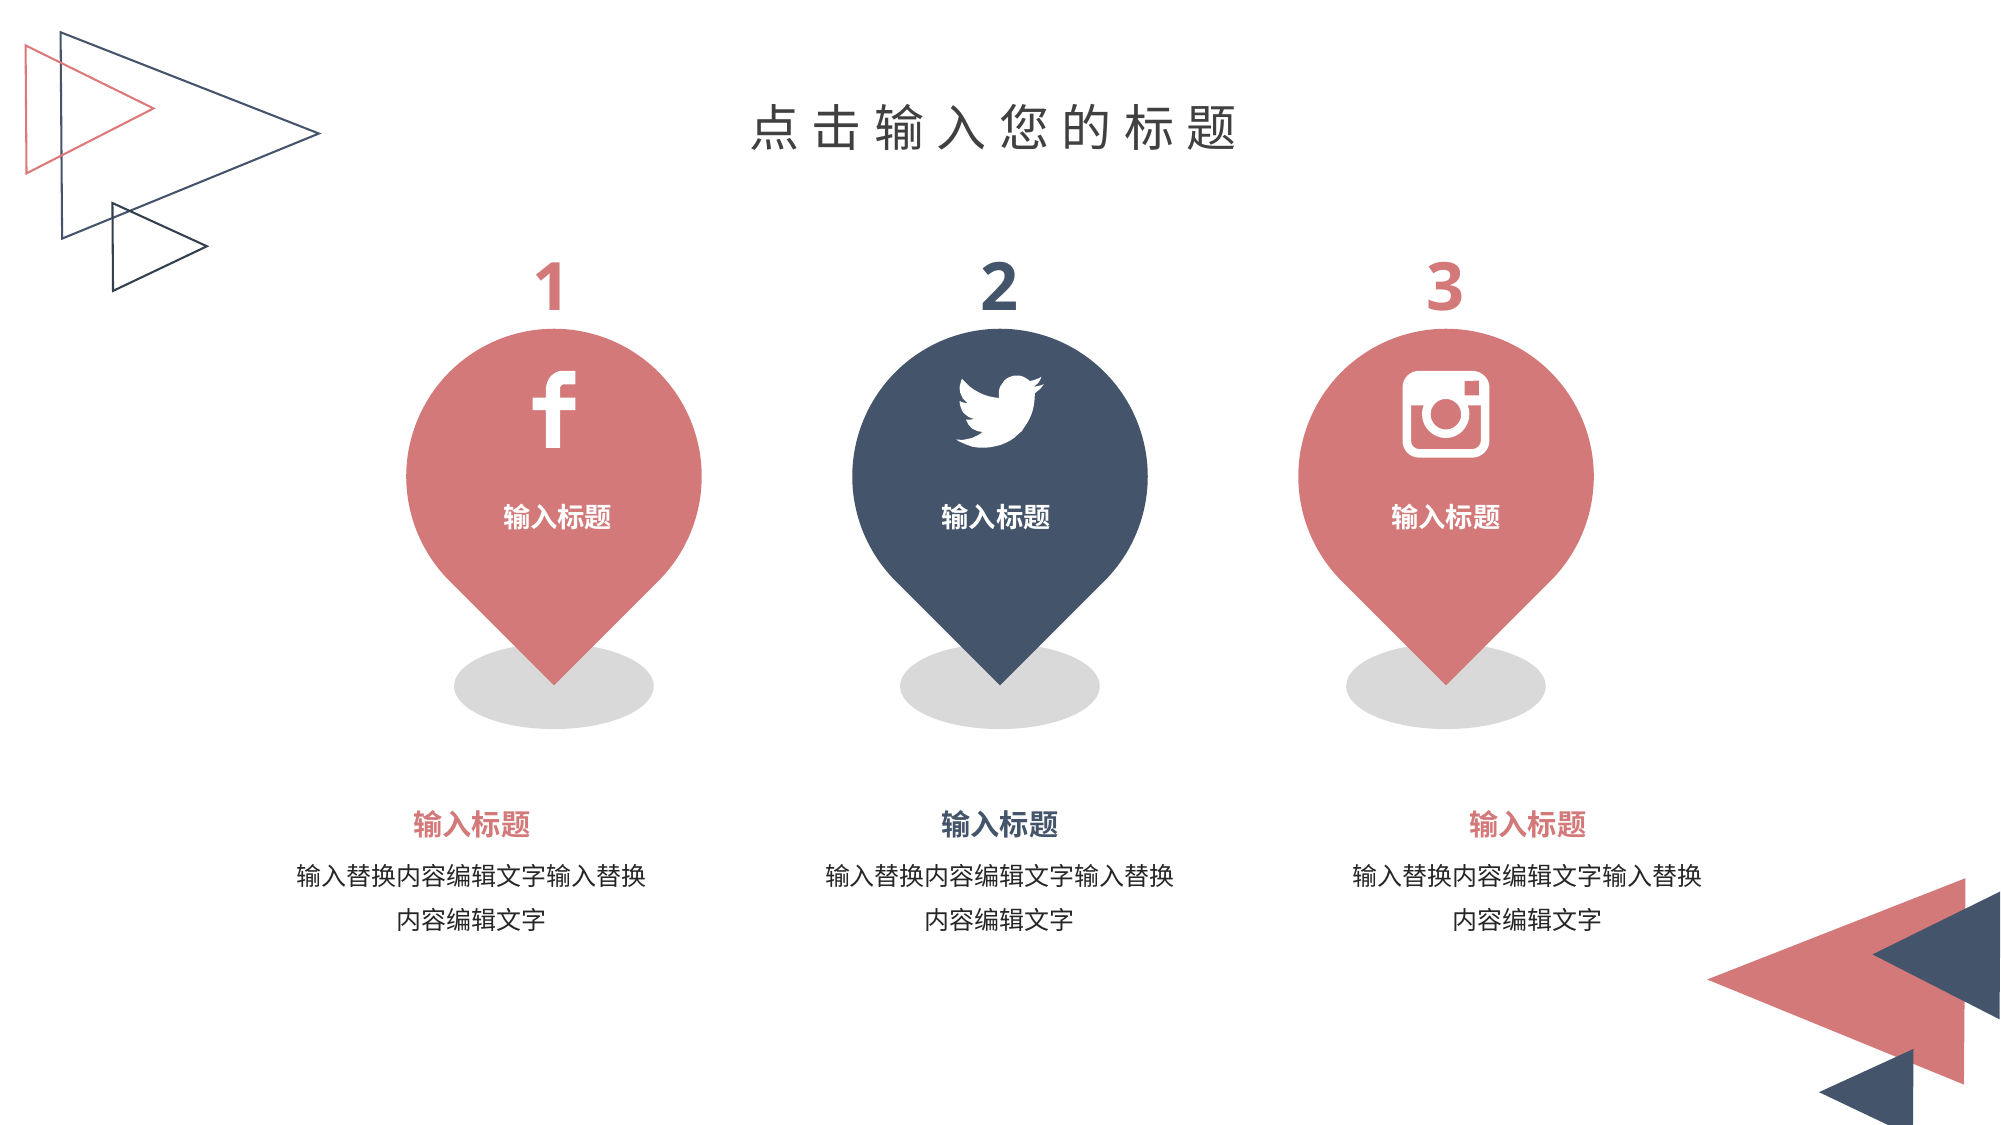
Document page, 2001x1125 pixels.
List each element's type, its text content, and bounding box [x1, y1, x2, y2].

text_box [290, 231, 1710, 941]
text_box 点击输入您的标题 [685, 96, 1301, 157]
